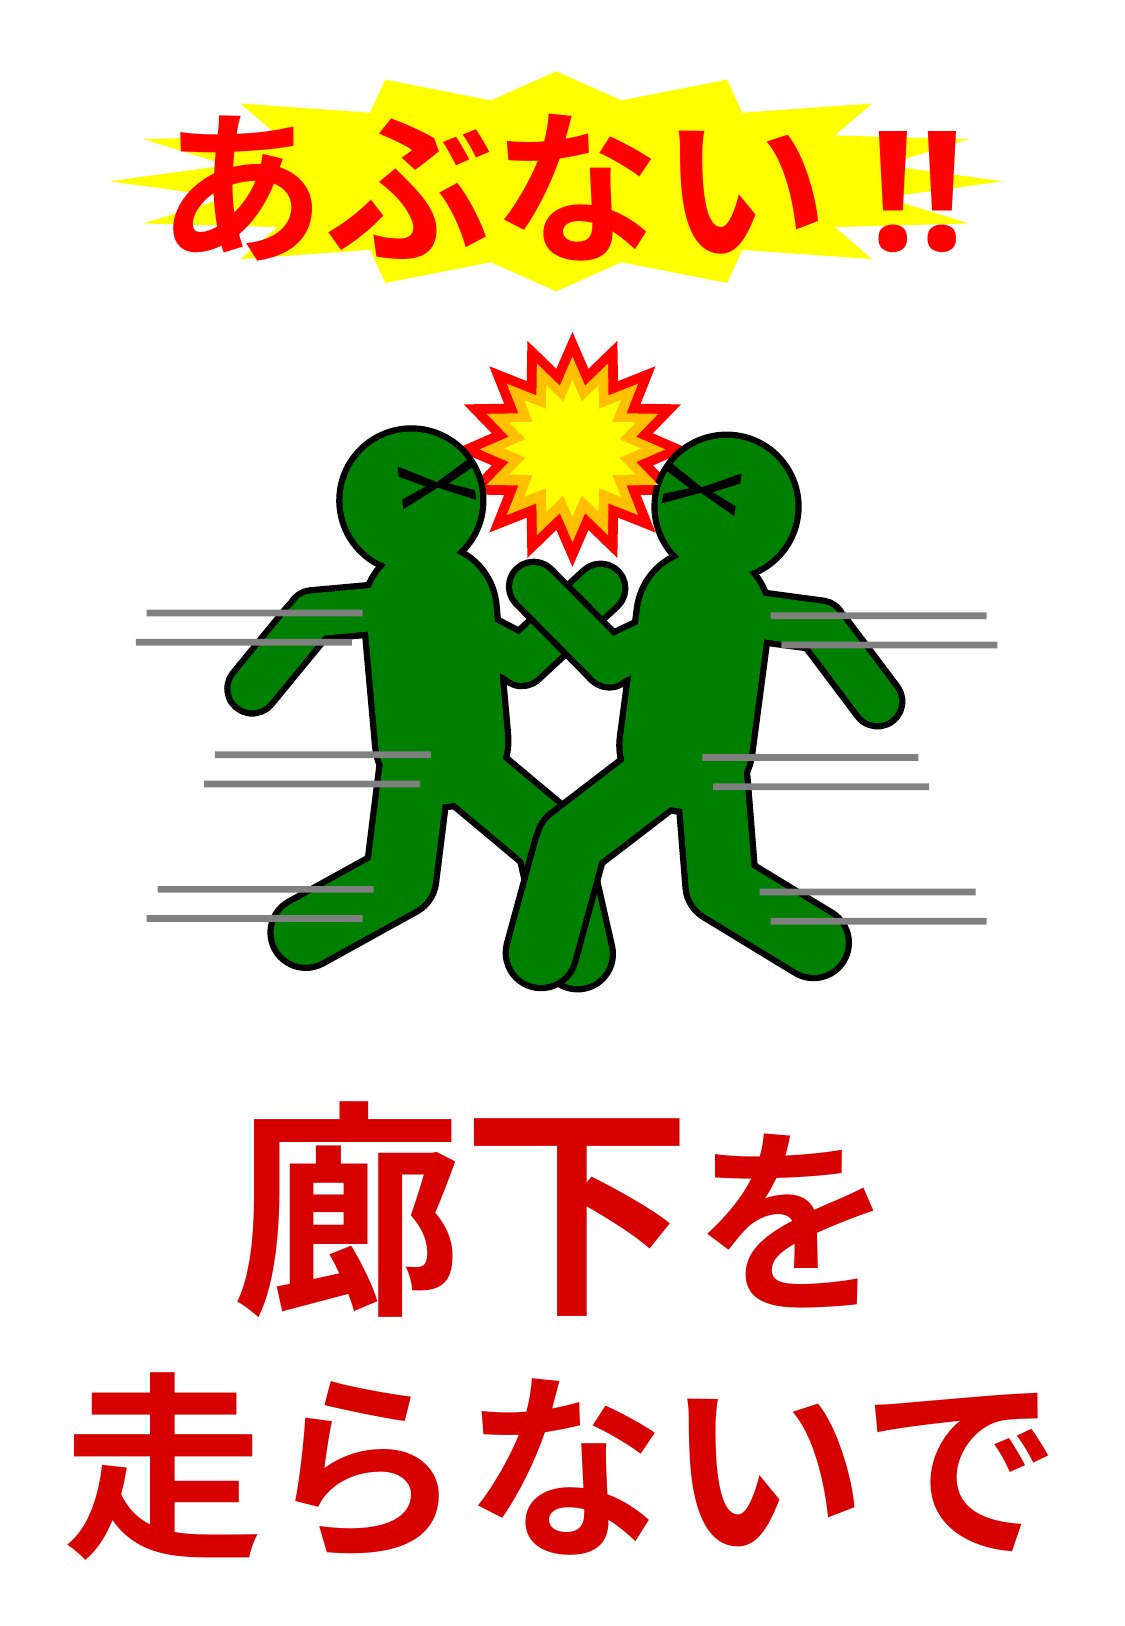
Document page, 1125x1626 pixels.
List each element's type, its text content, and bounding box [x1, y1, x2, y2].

text_box 廊下を 走らないで [1, 1059, 1125, 1590]
text_box [540, 69, 572, 76]
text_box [135, 331, 998, 988]
text_box あぶない!! [0, 76, 1125, 292]
